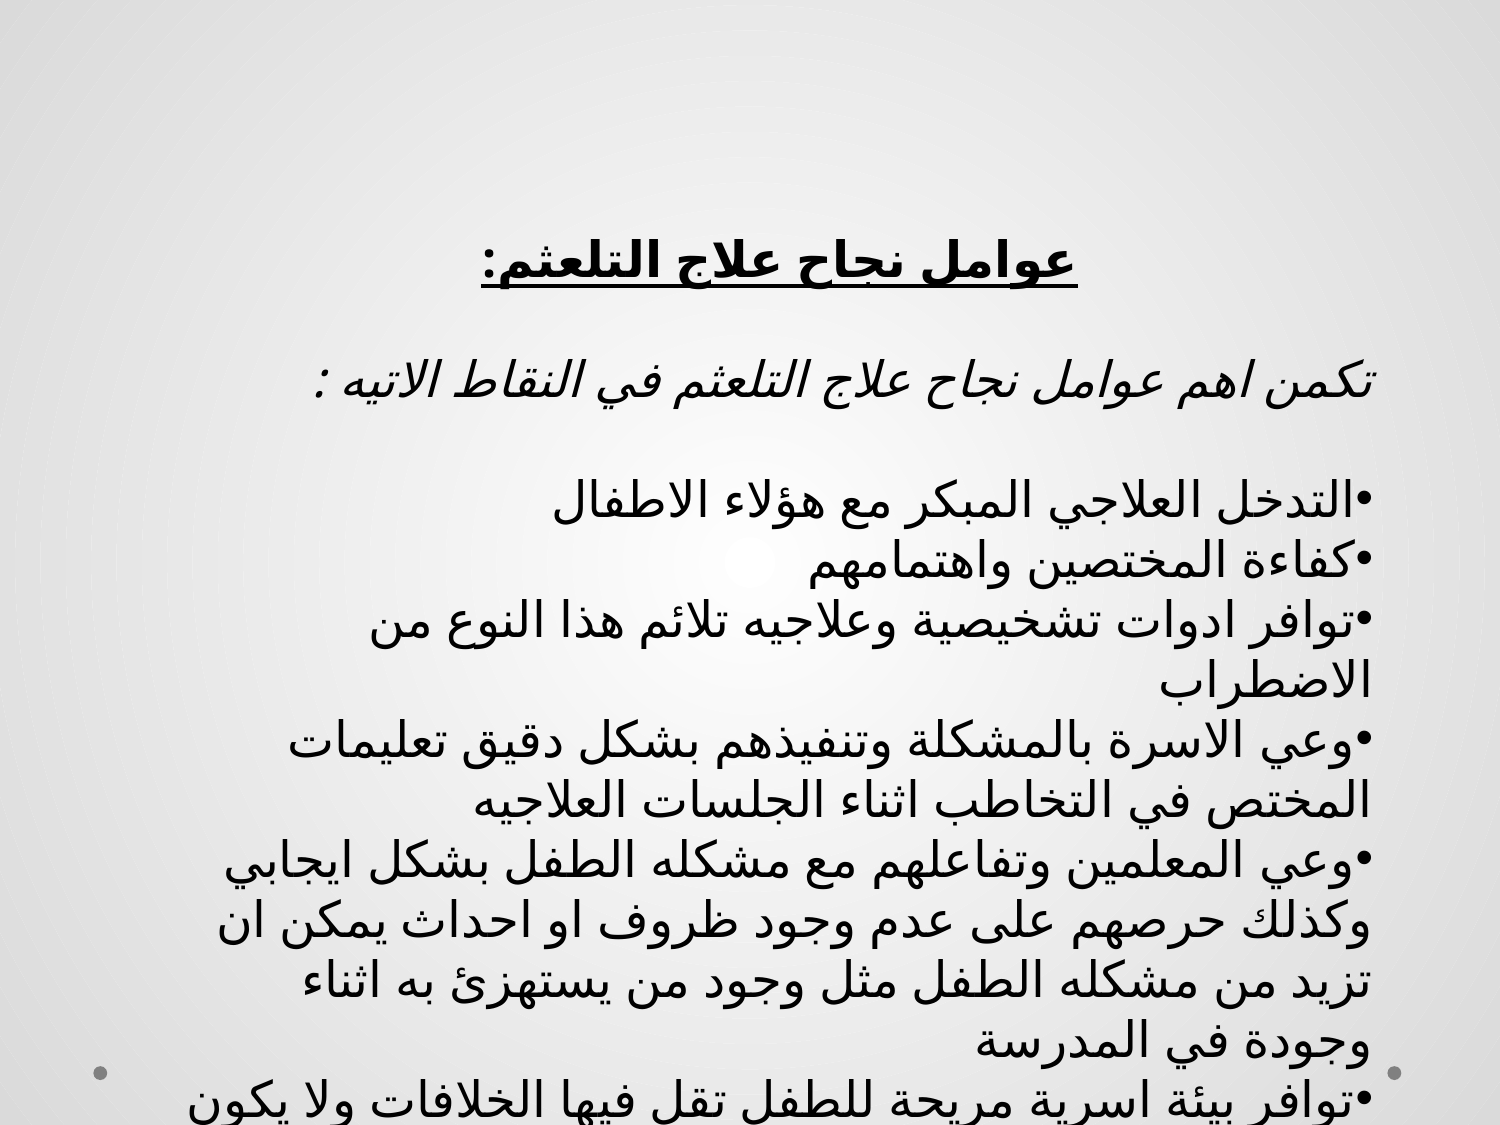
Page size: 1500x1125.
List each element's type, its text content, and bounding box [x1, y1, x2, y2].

text_box عوامل نجاح علاج التلعثم: تكمن اهم عوامل نجاح علاج التلعثم في النقاط الاتيه : التدخل العلاجي المبكر مع هؤلاء الاطفال كفاءة المختصين واهتمامهم توافر ادوات تشخيصية وعلاجيه تلائم هذا النوع من الاضطراب وعي الاسرة بالمشكلة وتنفيذهم بشكل دقيق تعليمات المختص في التخاطب اثناء الجلسات العلاجيه وعي المعلمين وتفاعلهم مع مشكله الطفل بشكل ايجابي وكذلك حرصهم على عدم وجود ظروف او احداث يمكن ان تزيد من مشكله الطفل مثل وجود من يستهزئ به اثناء وجودة في المدرسة توافر بيئة اسرية مريحة للطفل تقل فيها الخلافات ولا يكون هناك تفرقه بين الاولاد كما لا يوجد فيها استهزاء بالطفل او بطريقة كلامه [171, 219, 1388, 1125]
